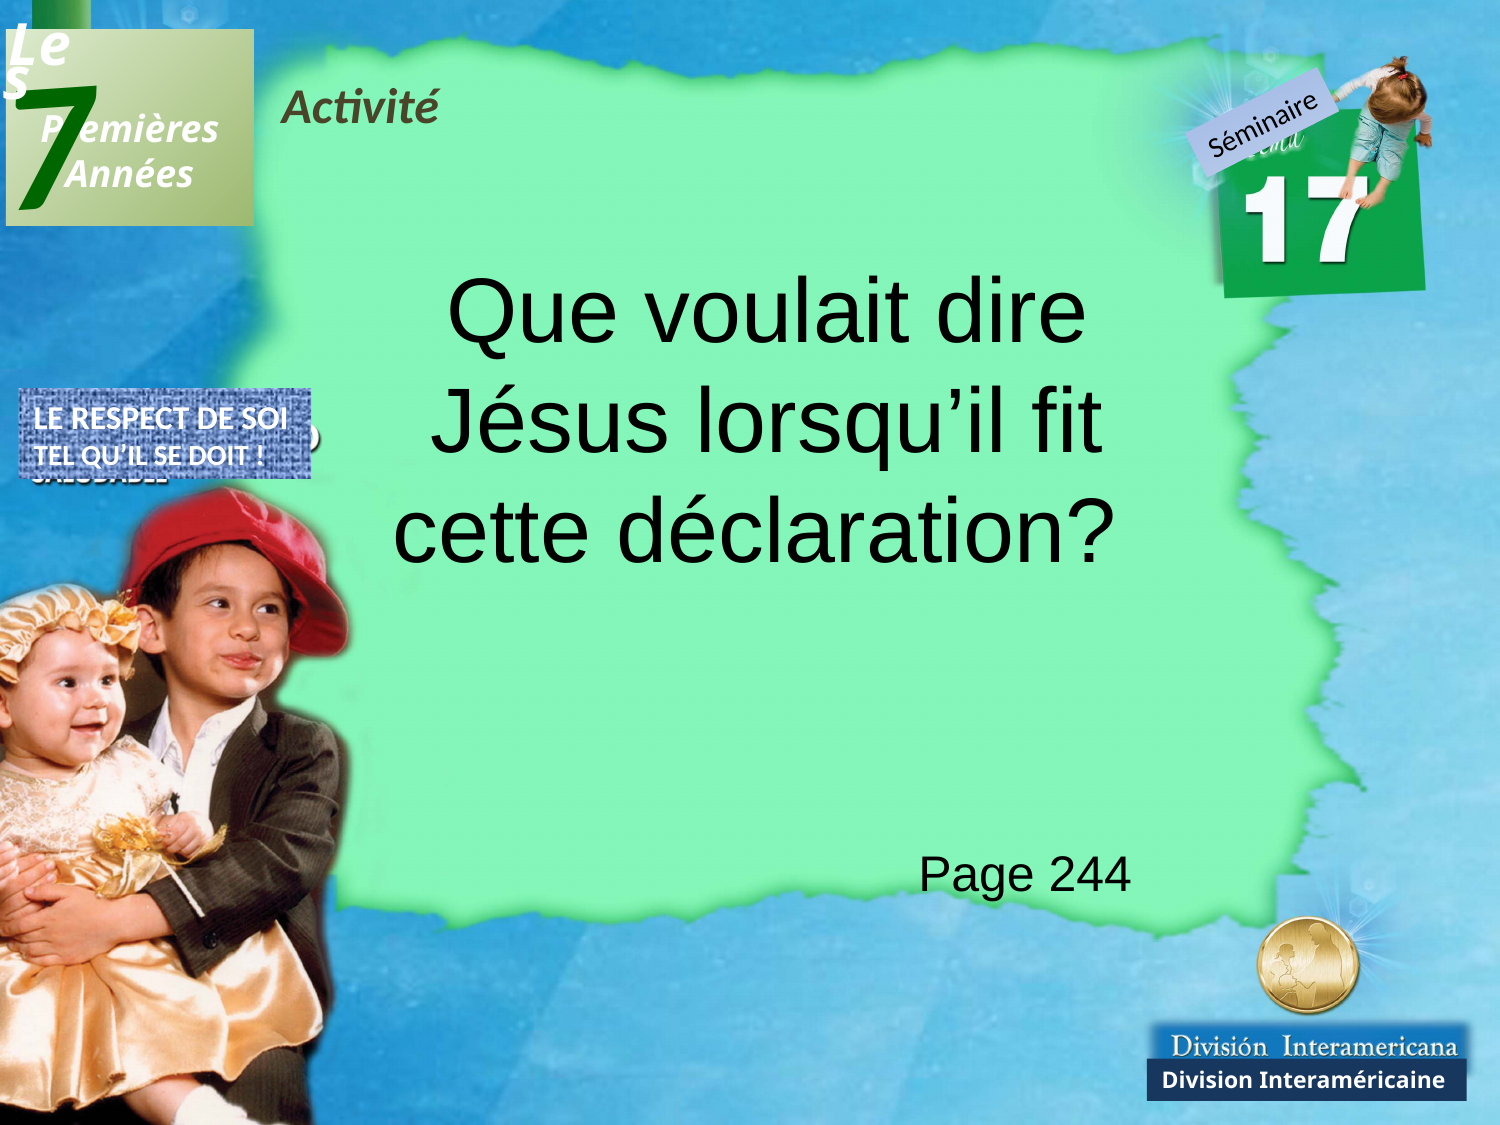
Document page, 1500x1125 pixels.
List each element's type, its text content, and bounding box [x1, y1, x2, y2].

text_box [0, 17, 255, 256]
text_box Division Interaméricaine [1146, 1058, 1467, 1101]
text_box LE RESPECT DE SOI TEL QU’IL SE DOIT ! [18, 388, 260, 479]
text_box Séminaire [1213, 66, 1340, 175]
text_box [265, 66, 1210, 911]
picture [0, 0, 1500, 1125]
